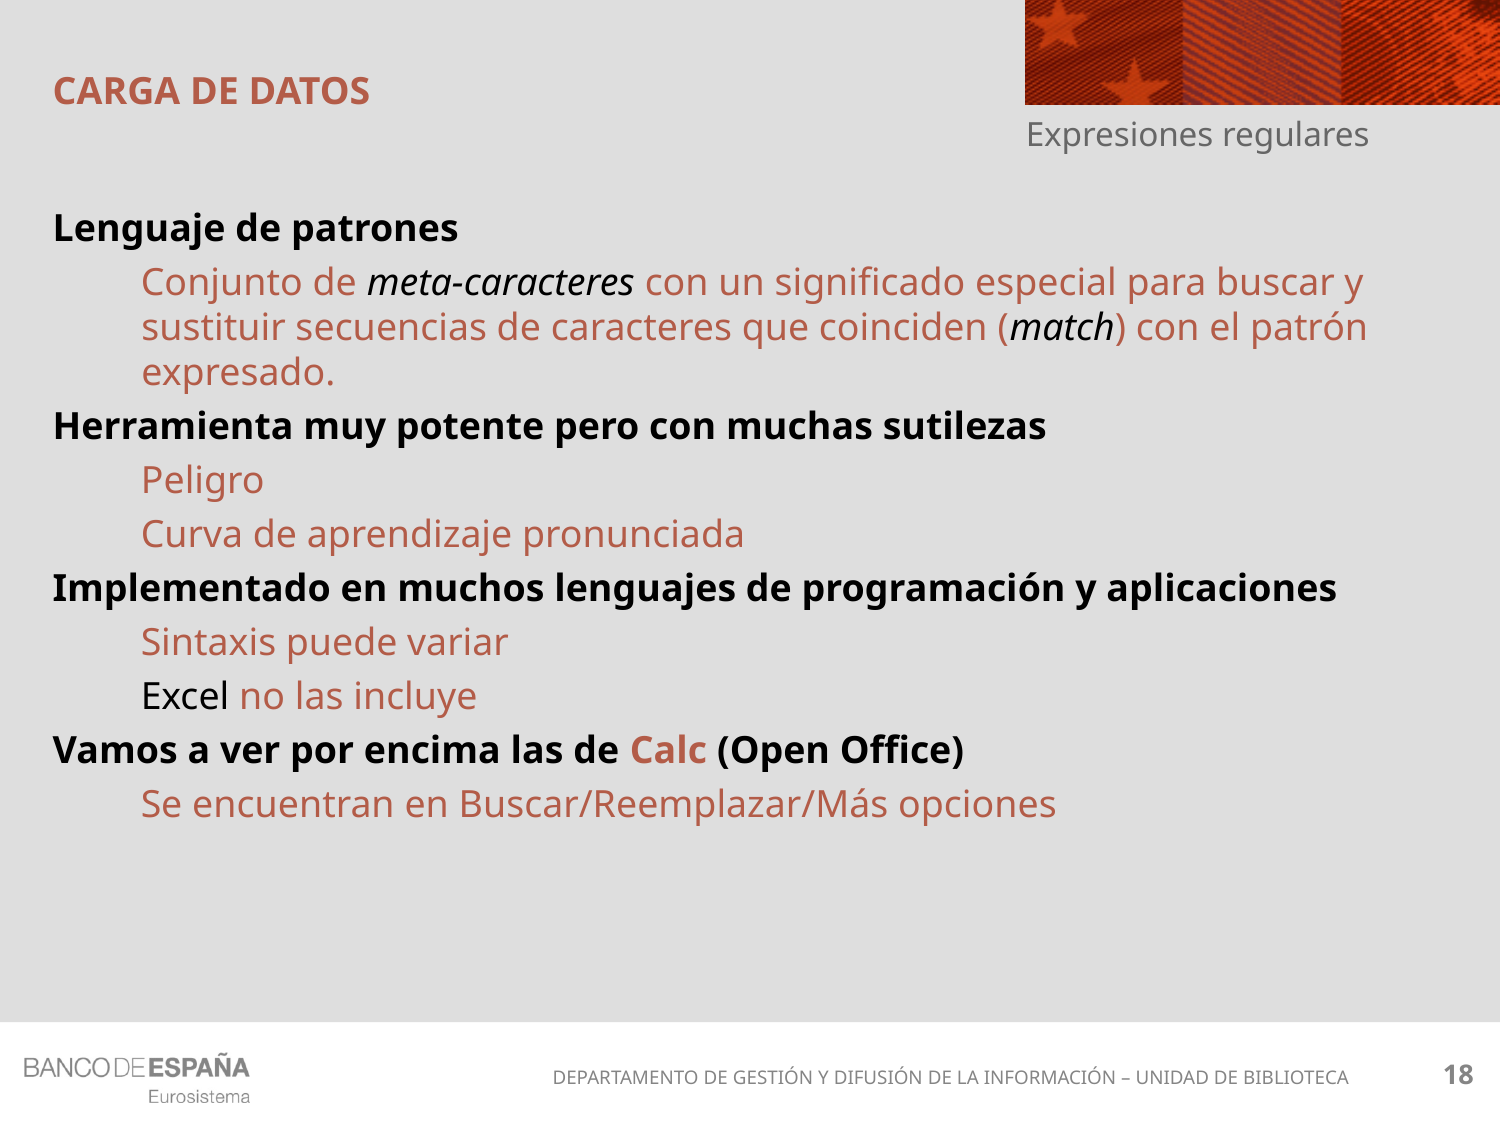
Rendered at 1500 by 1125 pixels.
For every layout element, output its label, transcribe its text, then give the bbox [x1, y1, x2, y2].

slide_number 18 [1415, 1050, 1474, 1098]
list Lenguaje de patrones Conjunto de meta-caracteres con un significado especial para buscar y sustituir secuencias de caracteres que coinciden (match) con el patrón expresado. Herramienta muy potente pero con muchas sutilezas Peligro Curva de aprendizaje pronunciada Implementado en muchos lenguajes de programación y aplicaciones Sintaxis puede variar Excel no las incluye Vamos a ver por encima las de Calc (Open Office) Se encuentran en Buscar/Reemplazar/Más opciones [37, 196, 1445, 1012]
title CARGA DE DATOS [37, 18, 1011, 162]
picture [1025, 0, 1500, 105]
picture [24, 1052, 250, 1103]
list Expresiones regulares [1025, 108, 1500, 164]
